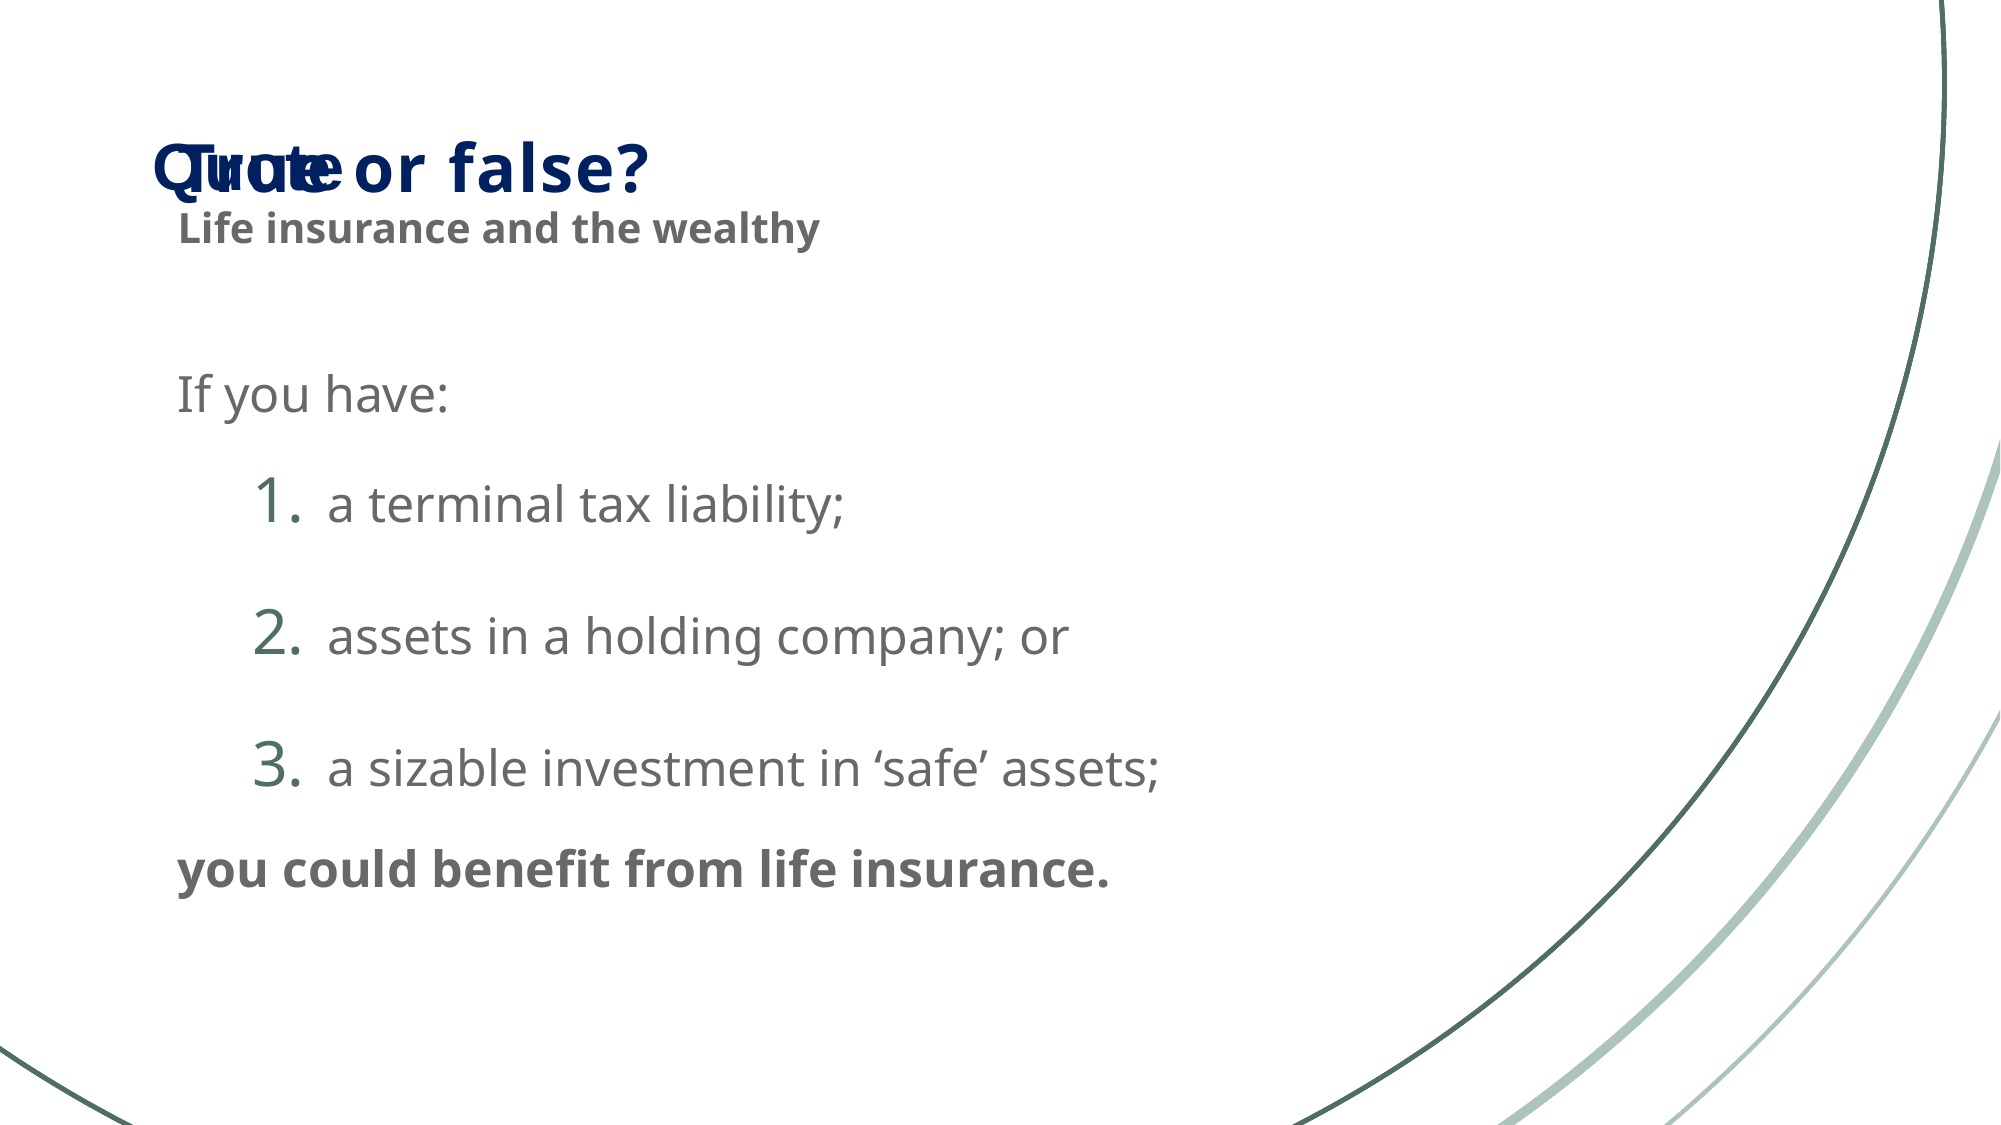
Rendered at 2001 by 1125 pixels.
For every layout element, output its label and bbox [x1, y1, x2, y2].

text_box [0, 0, 2000, 1125]
